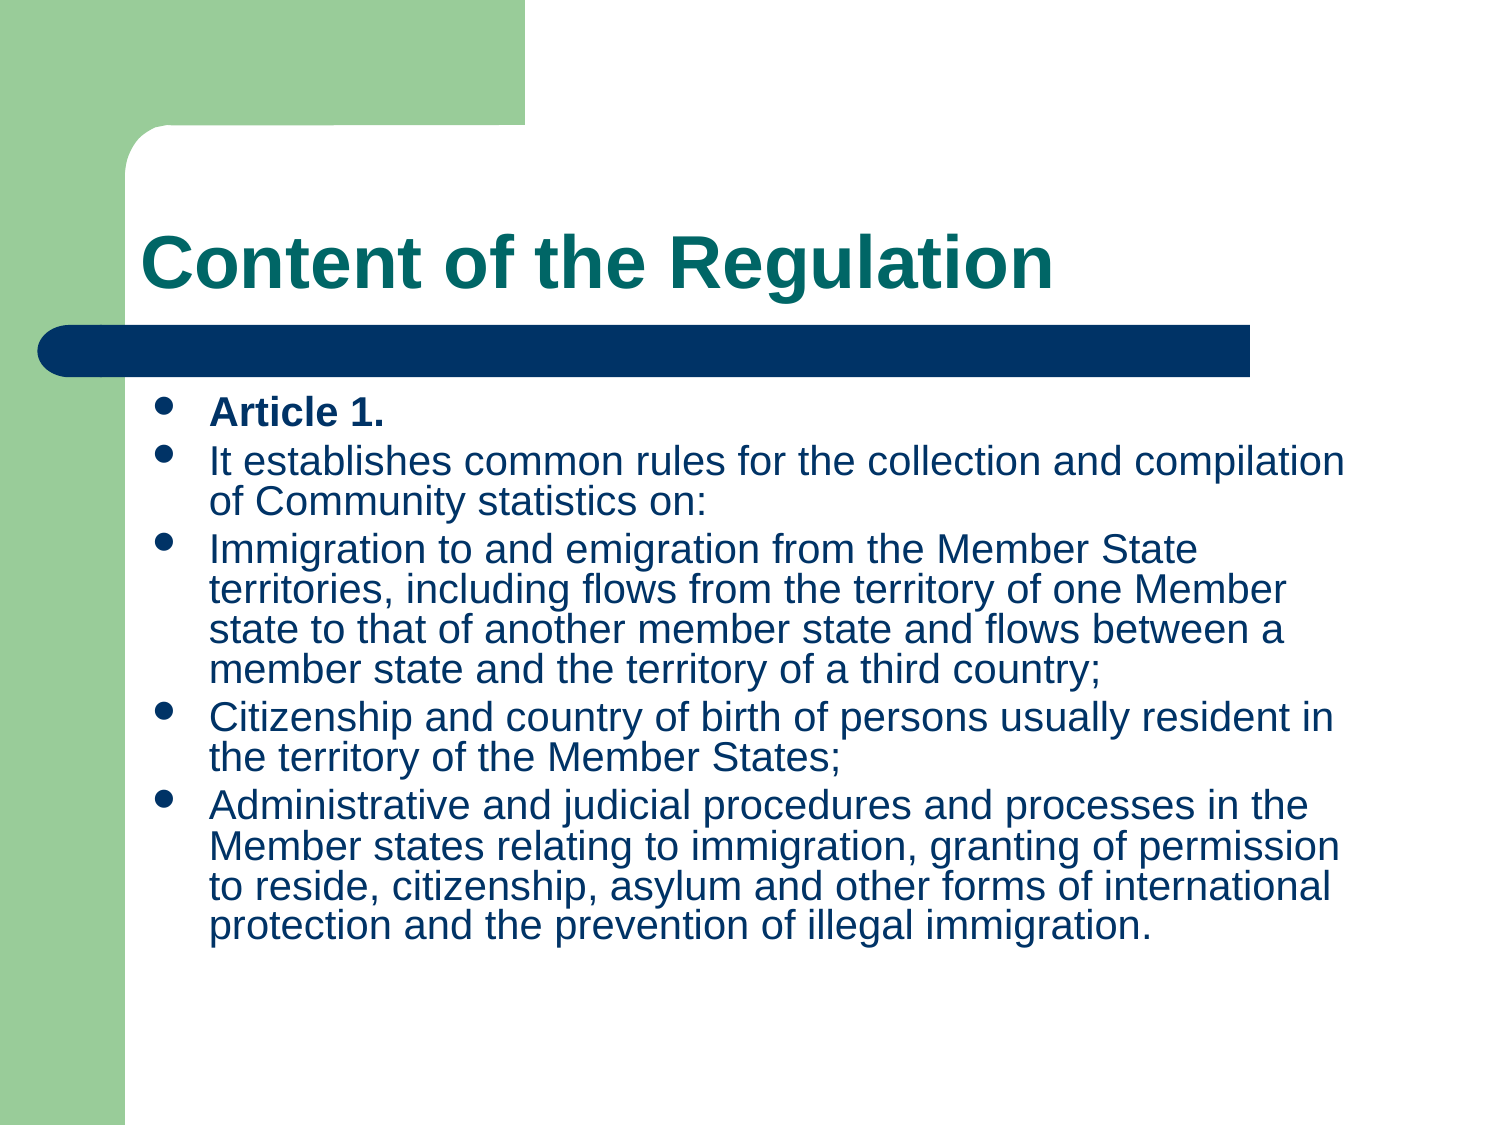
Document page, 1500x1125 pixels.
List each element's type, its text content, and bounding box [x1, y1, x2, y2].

list Article 1. It establishes common rules for the collection and compilation of Community statistics on: Immigration to and emigration from the Member State territories, including flows from the territory of one Member state to that of another member state and flows between a member state and the territory of a third country; Citizenship and country of birth of persons usually resident in the territory of the Member States; Administrative and judicial procedures and processes in the Member states relating to immigration, granting of permission to reside, citizenship, asylum and other forms of international protection and the prevention of illegal immigration. [137, 387, 1400, 999]
title Content of the Regulation [124, 124, 1426, 313]
